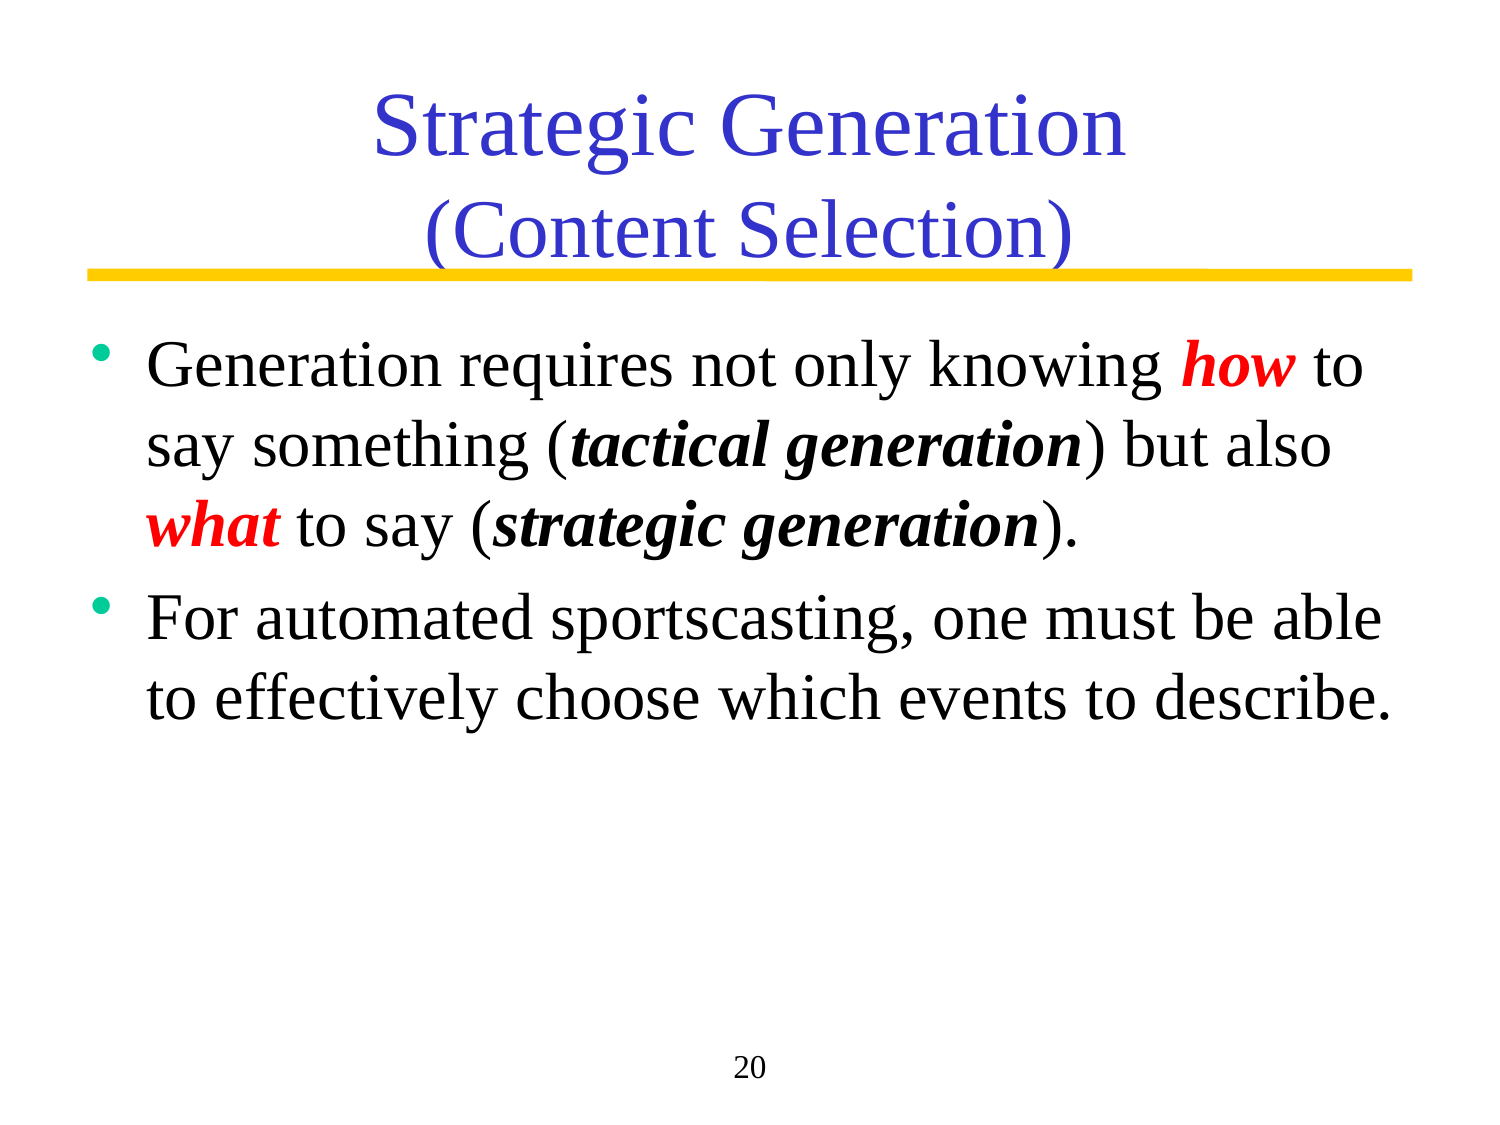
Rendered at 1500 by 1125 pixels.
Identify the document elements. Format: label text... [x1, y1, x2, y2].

list Generation requires not only knowing how to say something (tactical generation) but also what to say (strategic generation). For automated sportscasting, one must be able to effectively choose which events to describe. [75, 312, 1425, 1055]
text_box [734, 509, 766, 616]
title Strategic Generation (Content Selection) [112, 75, 1388, 263]
